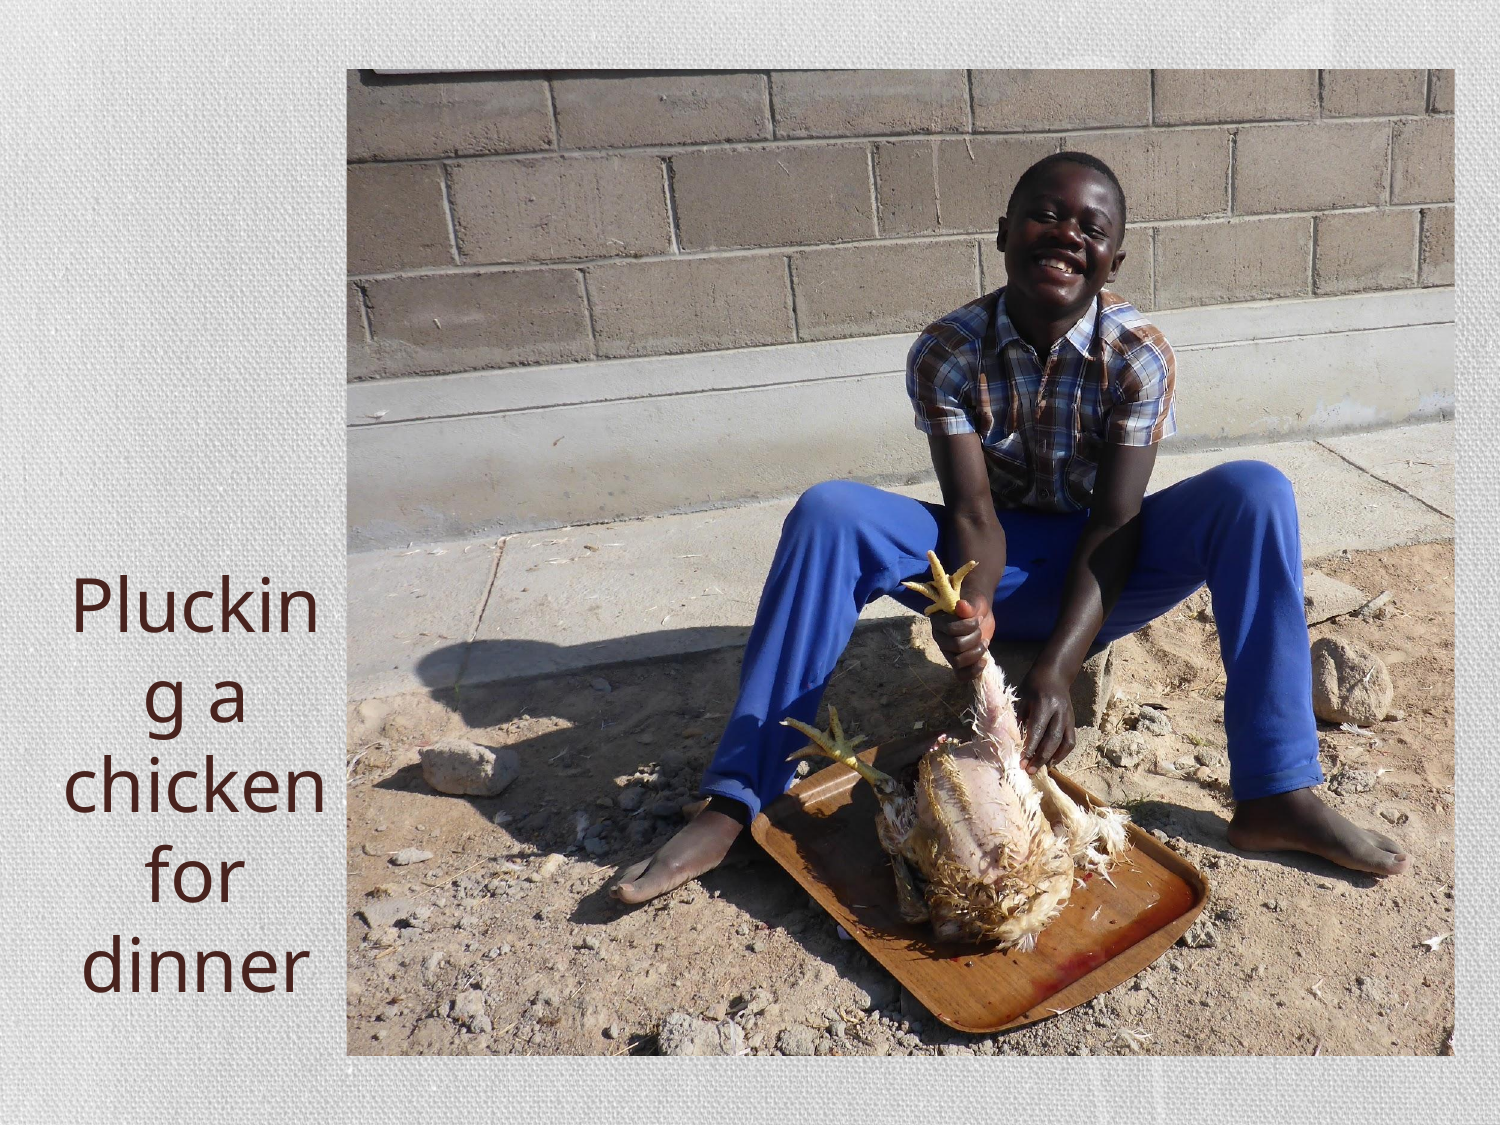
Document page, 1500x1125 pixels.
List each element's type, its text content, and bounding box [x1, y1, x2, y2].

picture [0, 0, 1500, 1125]
title Plucking a chicken for dinner [45, 37, 347, 1023]
